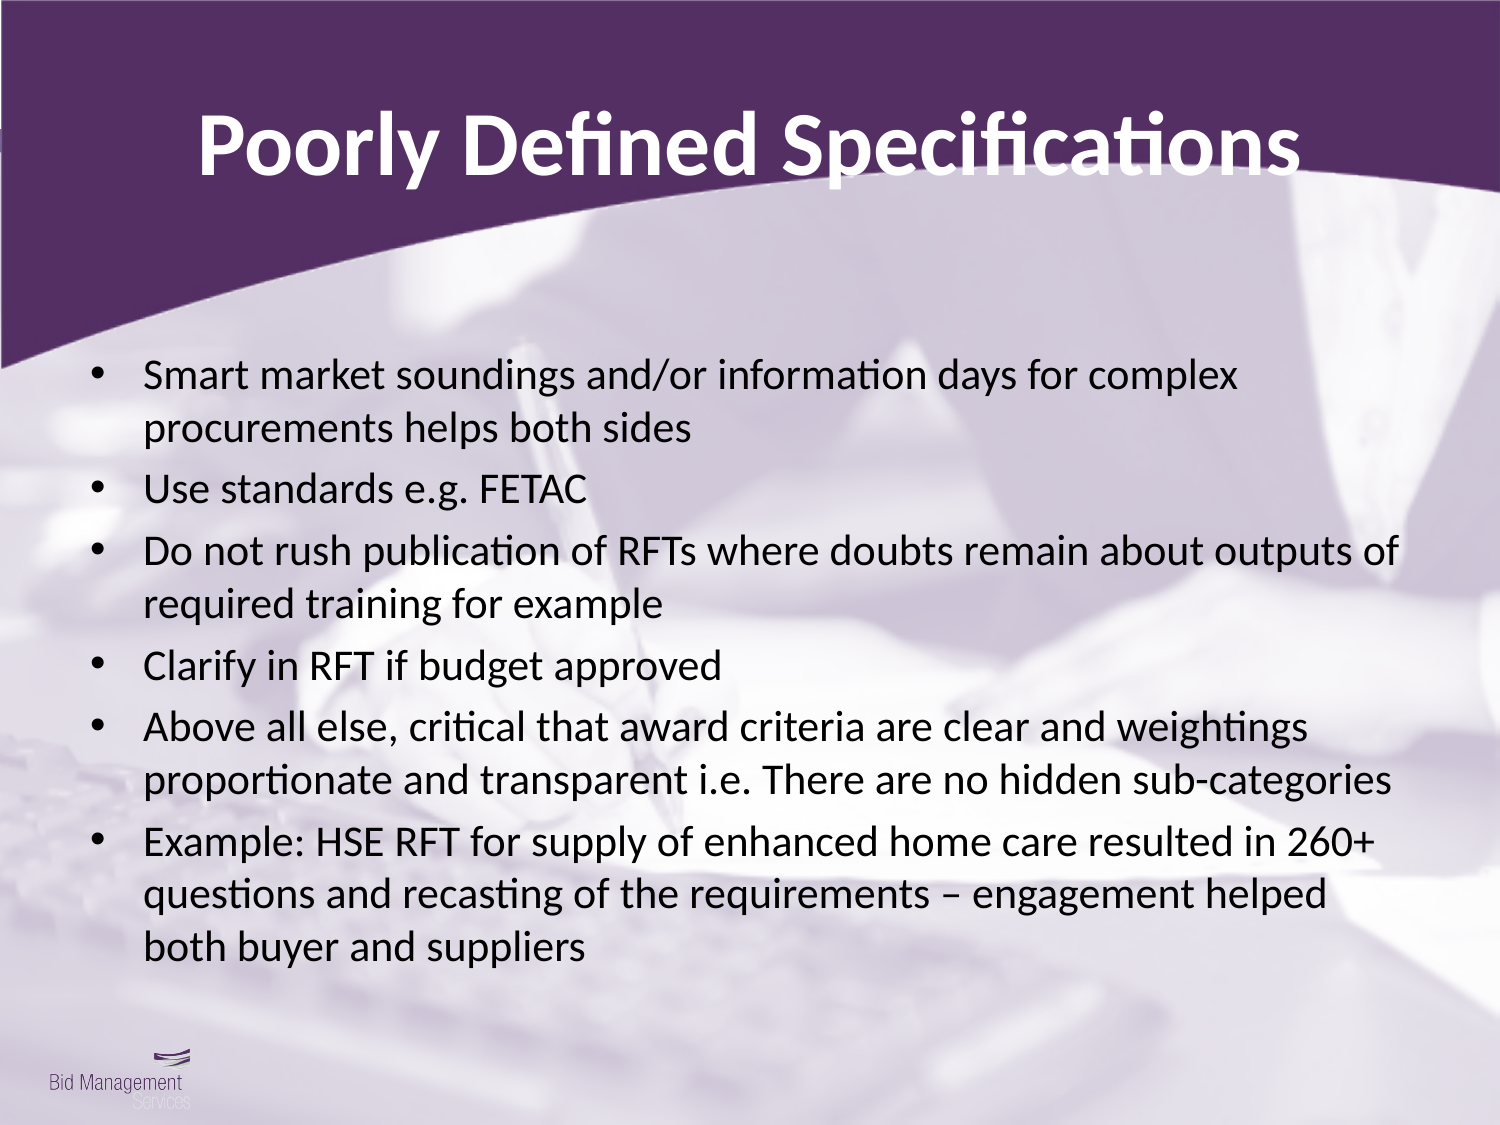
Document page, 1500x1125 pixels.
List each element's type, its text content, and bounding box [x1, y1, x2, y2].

list Smart market soundings and/or information days for complex procurements helps both sides Use standards e.g. FETAC Do not rush publication of RFTs where doubts remain about outputs of required training for example Clarify in RFT if budget approved Above all else, critical that award criteria are clear and weightings proportionate and transparent i.e. There are no hidden sub-categories Example: HSE RFT for supply of enhanced home care resulted in 260+ questions and recasting of the requirements – engagement helped both buyer and suppliers [75, 338, 1425, 1005]
title Poorly Defined Specifications [75, 45, 1425, 233]
picture [25, 1031, 215, 1125]
picture [2, 1, 1500, 368]
